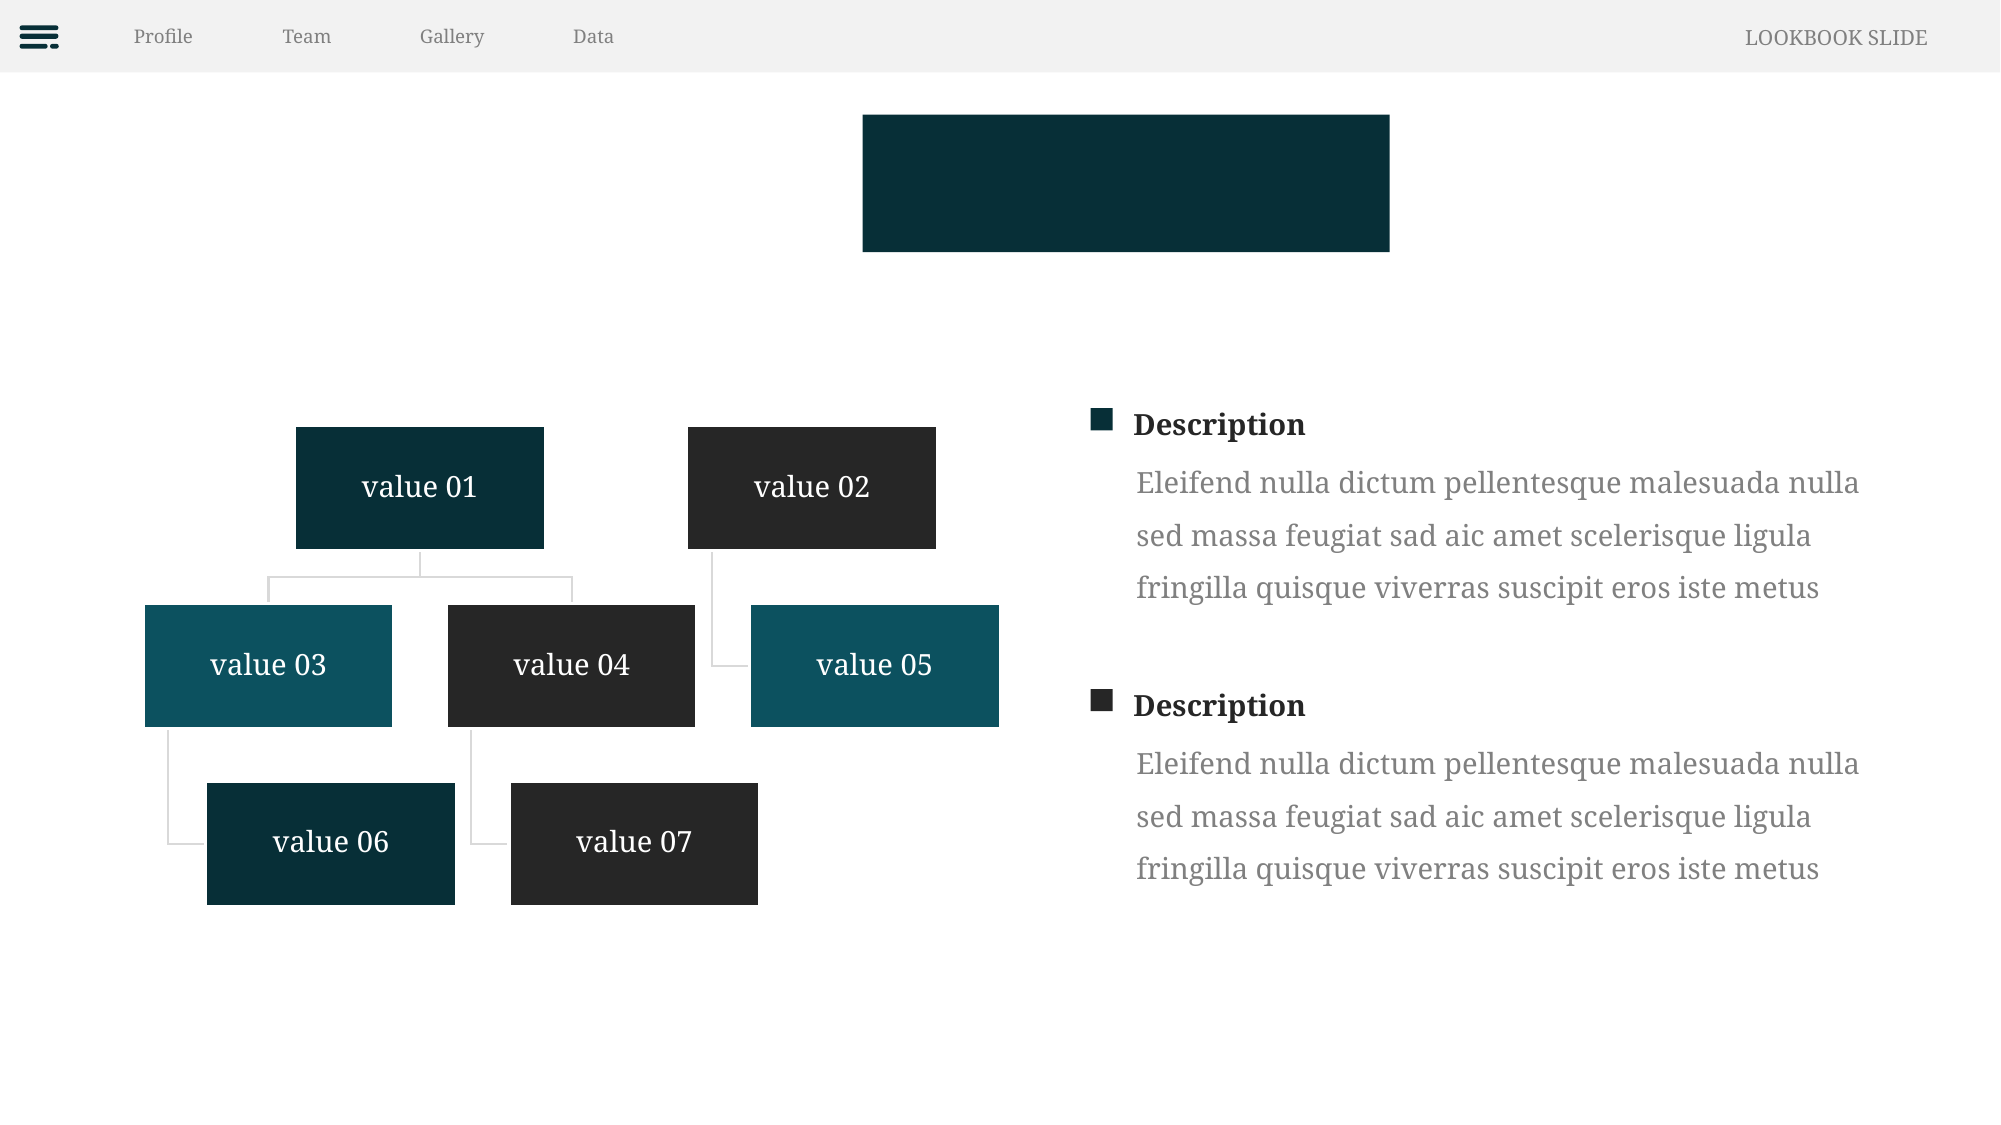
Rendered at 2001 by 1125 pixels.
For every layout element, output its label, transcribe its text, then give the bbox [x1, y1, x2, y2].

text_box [143, 425, 1001, 907]
text_box [1089, 688, 1114, 712]
text_box Description [1133, 669, 1306, 723]
text_box Description [1133, 388, 1306, 441]
text_box Eleifend nulla dictum pellentesque malesuada nulla sed massa feugiat sad aic amet scelerisque ligula fringilla quisque viverras suscipit eros iste metus [1136, 446, 1866, 605]
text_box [0, 0, 2001, 73]
text_box Eleifend nulla dictum pellentesque malesuada nulla sed massa feugiat sad aic amet scelerisque ligula fringilla quisque viverras suscipit eros iste metus [1136, 728, 1866, 886]
text_box [1089, 407, 1114, 431]
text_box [641, 114, 1390, 253]
